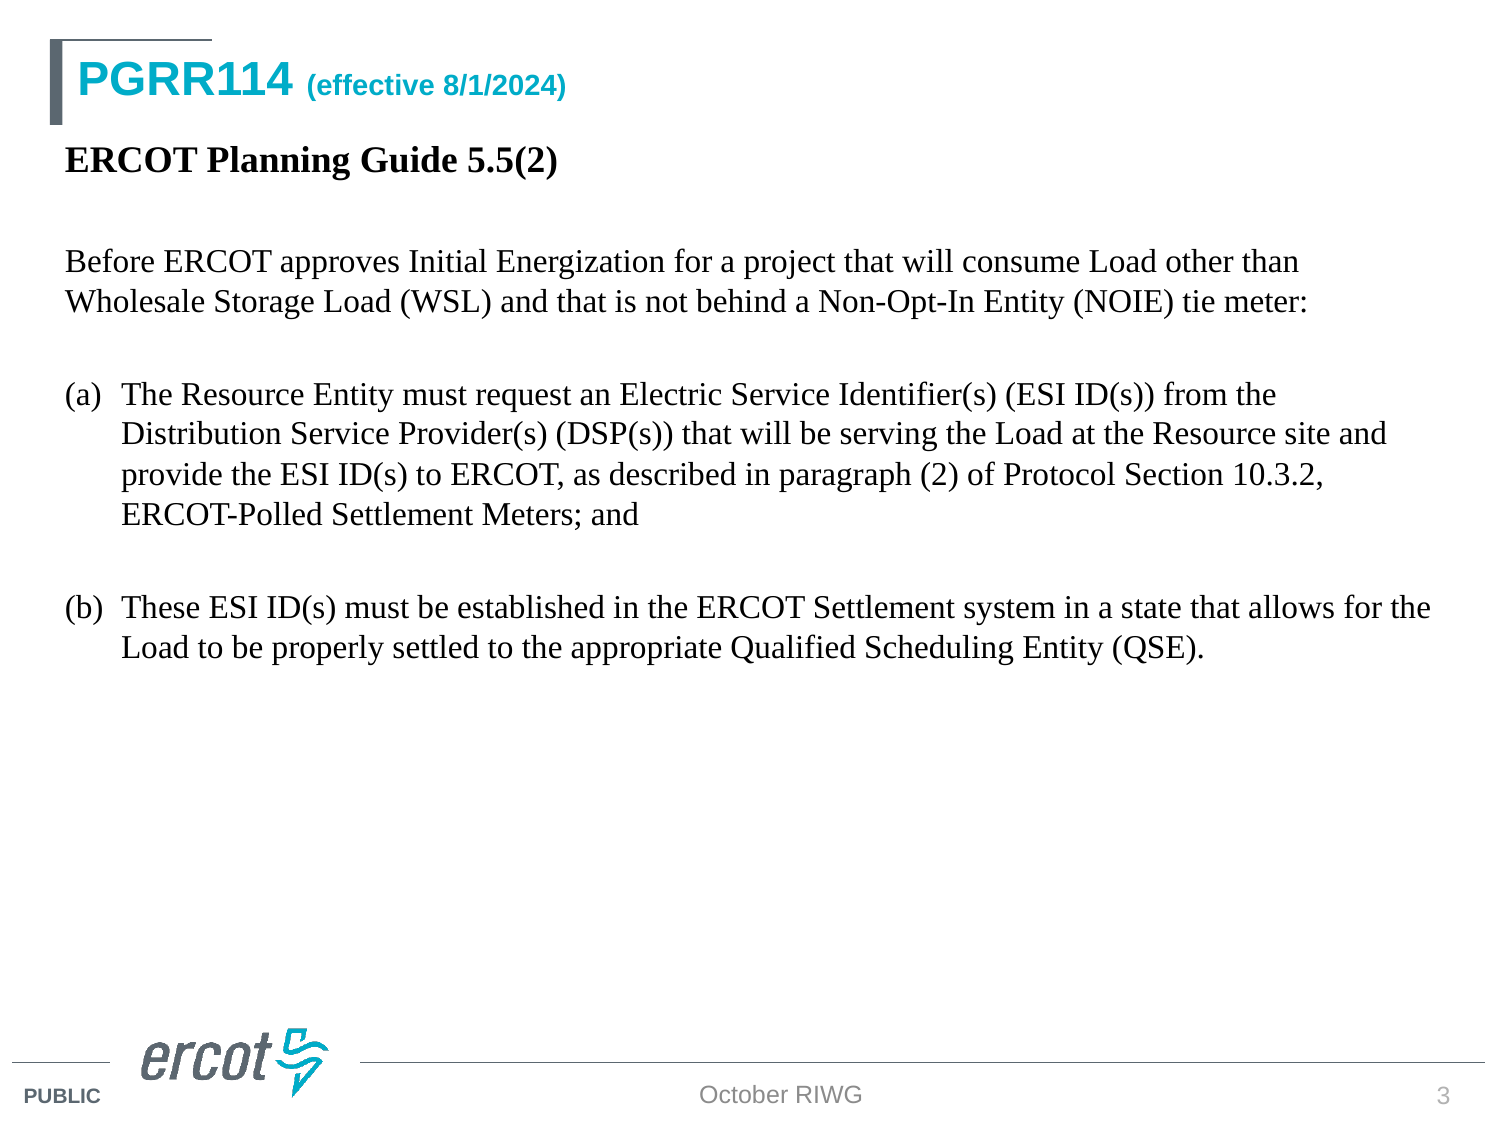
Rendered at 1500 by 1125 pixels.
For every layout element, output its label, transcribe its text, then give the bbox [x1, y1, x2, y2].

footer October RIWG [450, 1074, 1113, 1113]
slide_number 3 [1400, 1076, 1488, 1113]
title PGRR114 (effective 8/1/2024) [62, 39, 1450, 125]
picture [137, 1024, 332, 1100]
list ERCOT Planning Guide 5.5(2) Before ERCOT approves Initial Energization for a project that will consume Load other than Wholesale Storage Load (WSL) and that is not behind a Non-Opt-In Entity (NOIE) tie meter: The Resource Entity must request an Electric Service Identifier(s) (ESI ID(s)) from the Distribution Service Provider(s) (DSP(s)) that will be serving the Load at the Resource site and provide the ESI ID(s) to ERCOT, as described in paragraph (2) of Protocol Section 10.3.2, ERCOT-Polled Settlement Meters; and These ESI ID(s) must be established in the ERCOT Settlement system in a state that allows for the Load to be properly settled to the appropriate Qualified Scheduling Entity (QSE). [50, 127, 1450, 956]
